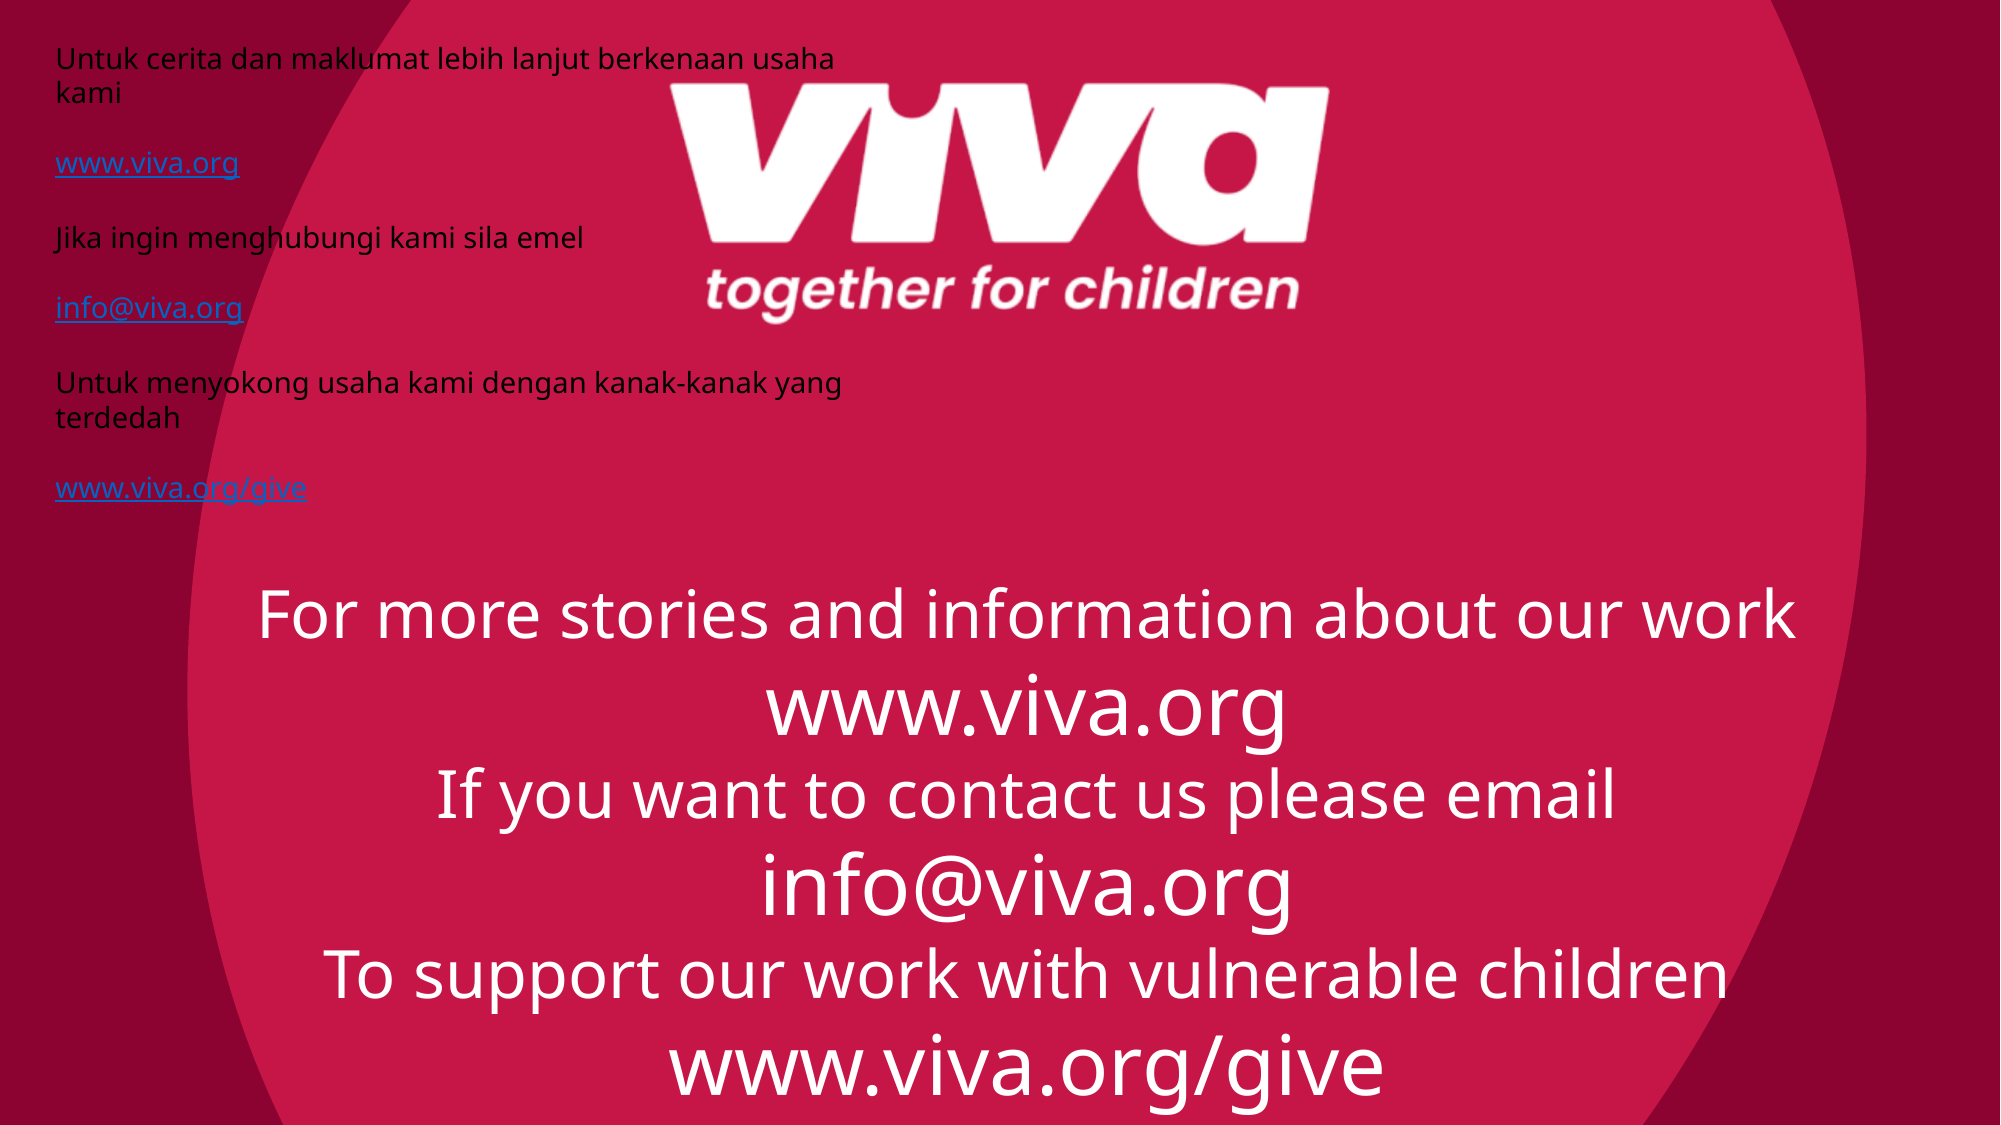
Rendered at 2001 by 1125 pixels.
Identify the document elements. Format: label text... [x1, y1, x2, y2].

text_box Untuk cerita dan maklumat lebih lanjut berkenaan usaha kami www.viva.org Jika ingin menghubungi kami sila emel info@viva.org Untuk menyokong usaha kami dengan kanak-kanak yang terdedah www.viva.org/give [40, 24, 923, 559]
picture [509, 0, 1491, 486]
